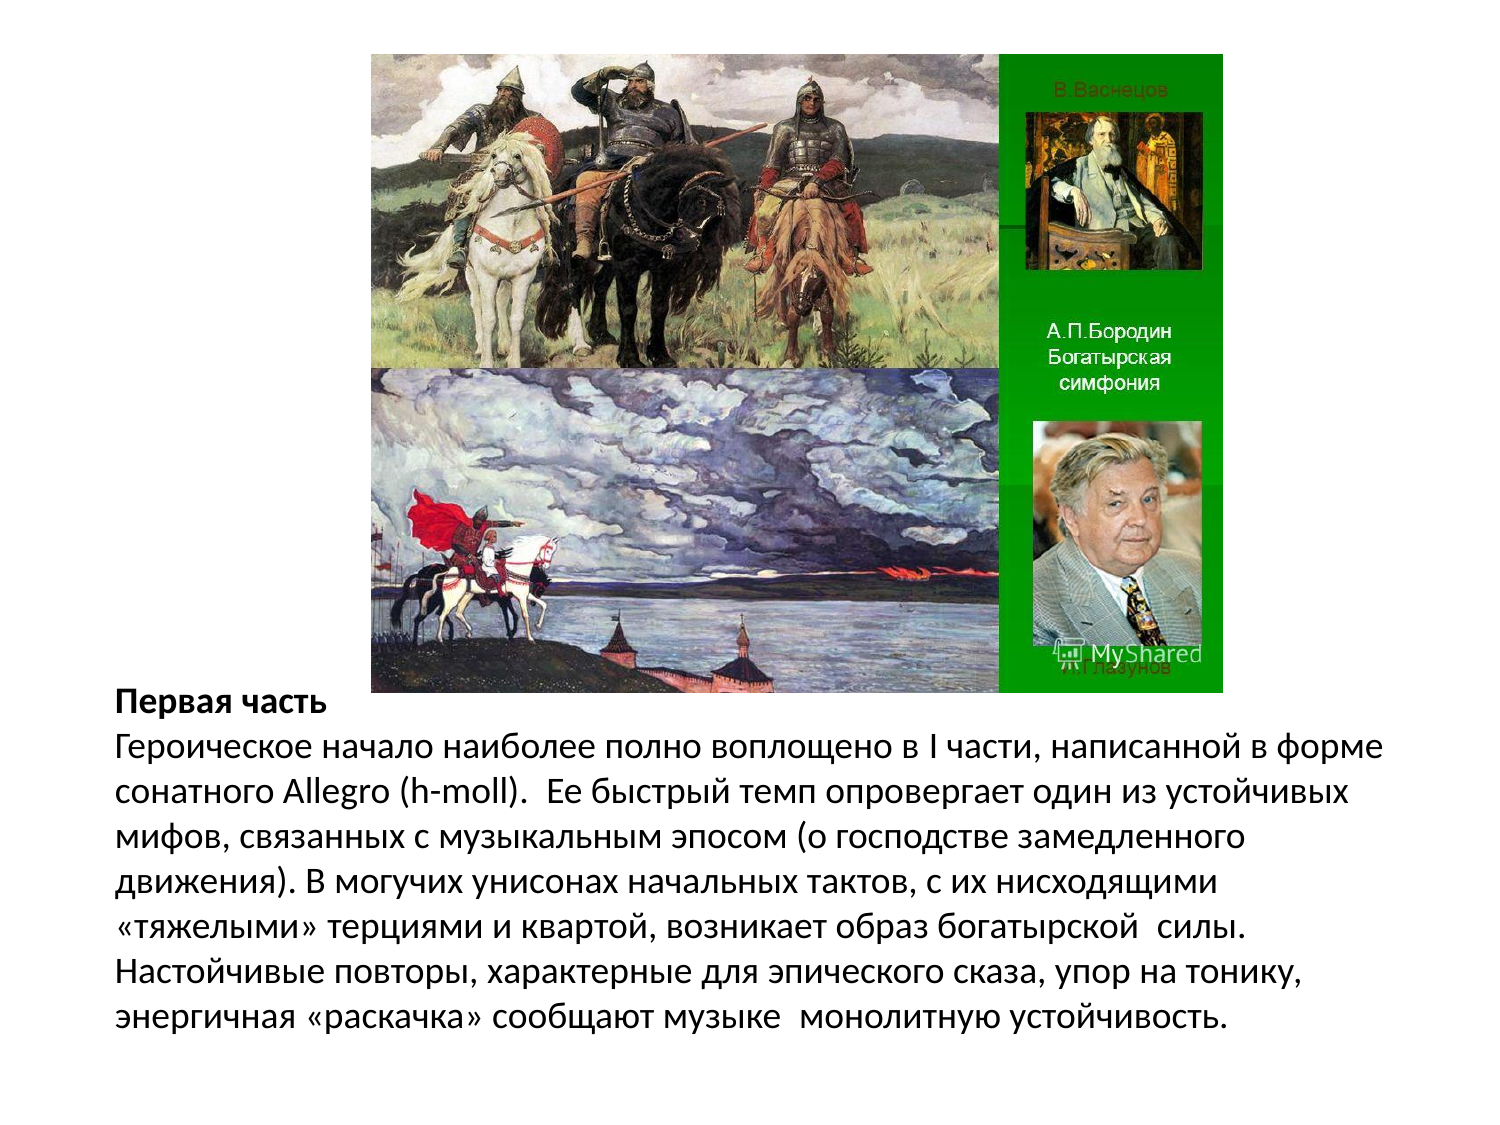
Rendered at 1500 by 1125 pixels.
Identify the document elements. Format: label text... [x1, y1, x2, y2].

text_box Первая часть Героическое начало наиболее полно воплощено в I части, написанной в форме сонатного Allegro (h-moll). Ее быстрый темп опровергает один из устойчивых мифов, связанных с музыкальным эпосом (о господстве замедленного движения). В могучих унисонах начальных тактов, с их нисходящими «тяжелыми» терциями и квартой, возникает образ богатырской силы. Настойчивые повторы, характерные для эпического сказа, упор на тонику, энергичная «раскачка» сообщают музыке монолитную устойчивость. [100, 668, 1441, 1044]
picture [371, 54, 1223, 693]
